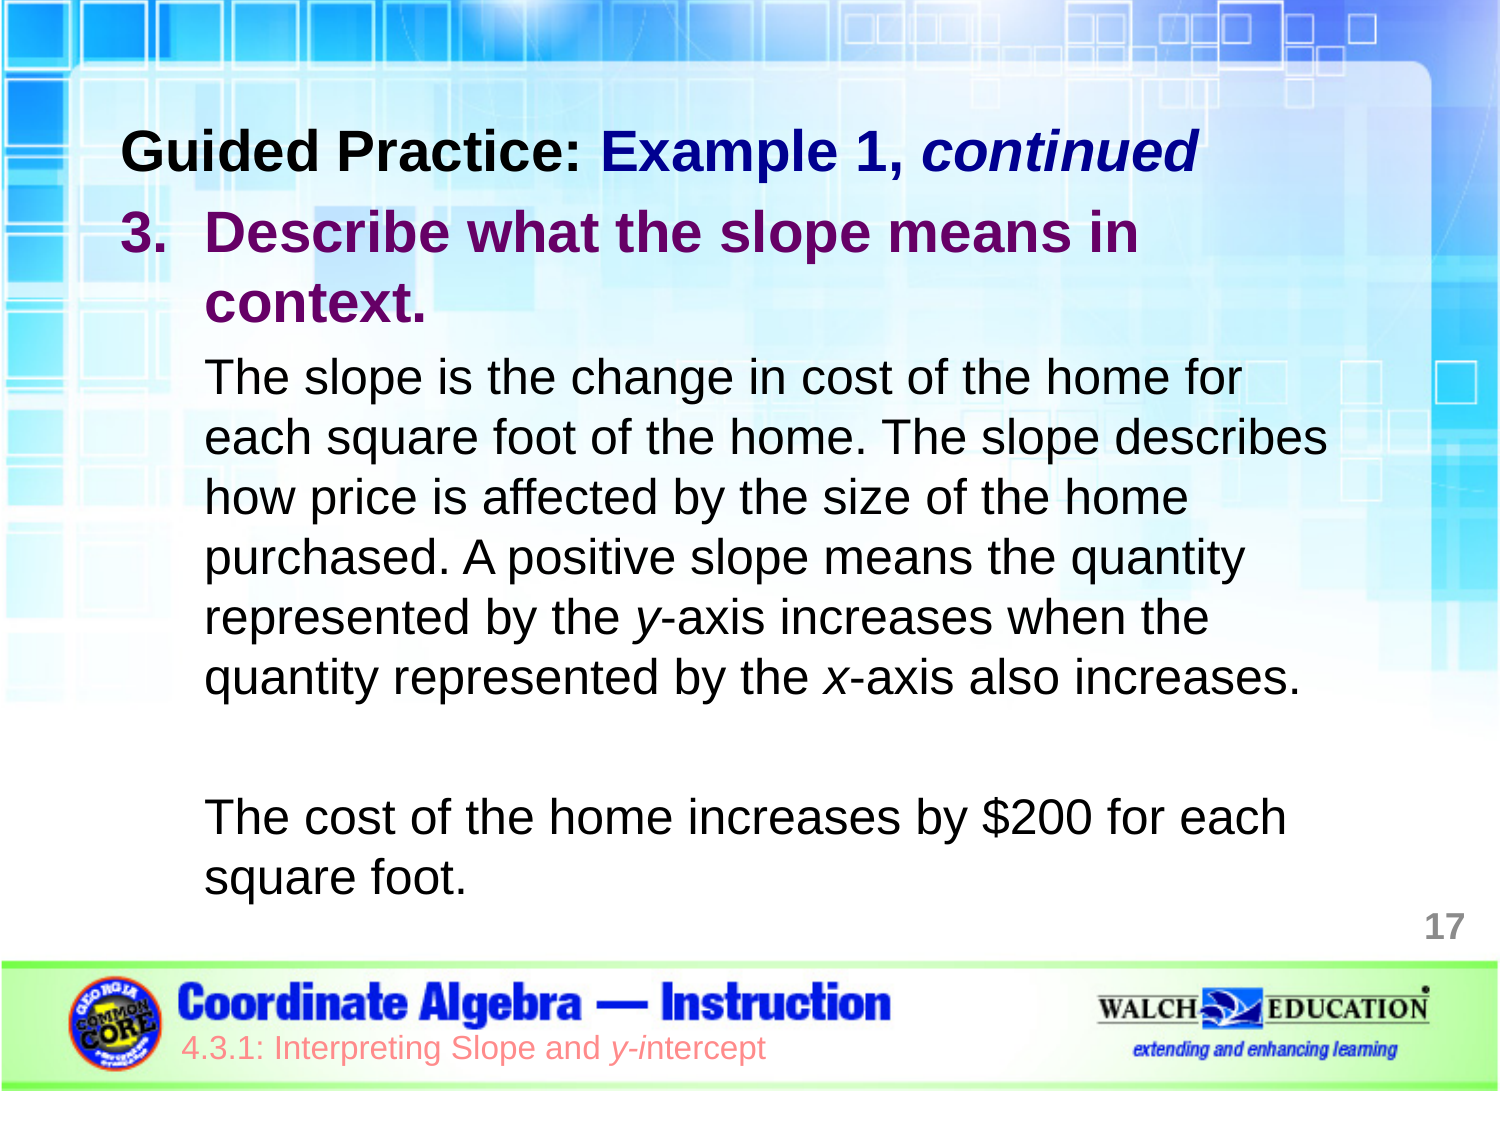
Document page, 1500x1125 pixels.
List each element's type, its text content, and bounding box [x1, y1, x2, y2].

footer 4.3.1: Interpreting Slope and y-intercept [166, 1024, 1080, 1069]
slide_number 17 [1361, 901, 1481, 949]
subtitle Guided Practice: Example 1, continued Describe what the slope means in context. The slope is the change in cost of the home for each square foot of the home. The slope describes how price is affected by the size of the home purchased. A positive slope means the quantity represented by the y-axis increases when the quantity represented by the x-axis also increases. The cost of the home increases by $200 for each square foot. [105, 105, 1376, 925]
picture [1, 0, 1500, 1091]
